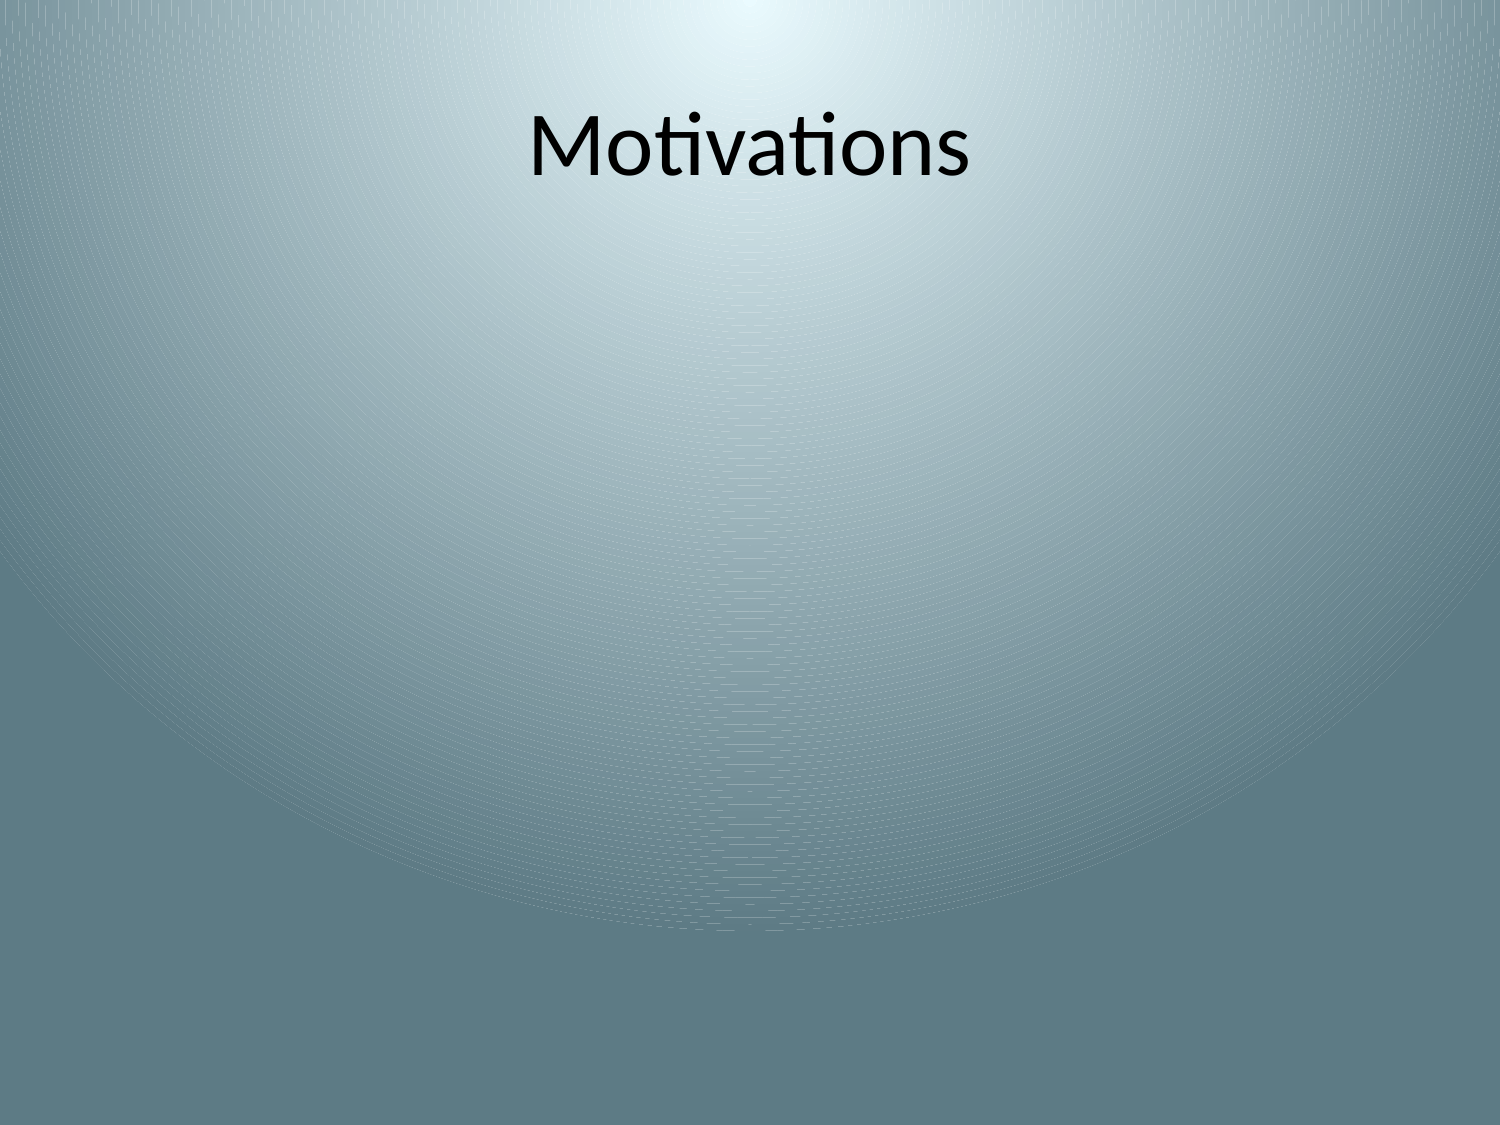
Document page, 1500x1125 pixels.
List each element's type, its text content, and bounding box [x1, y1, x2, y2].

title Motivations [75, 45, 1425, 233]
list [74, 262, 1426, 1006]
